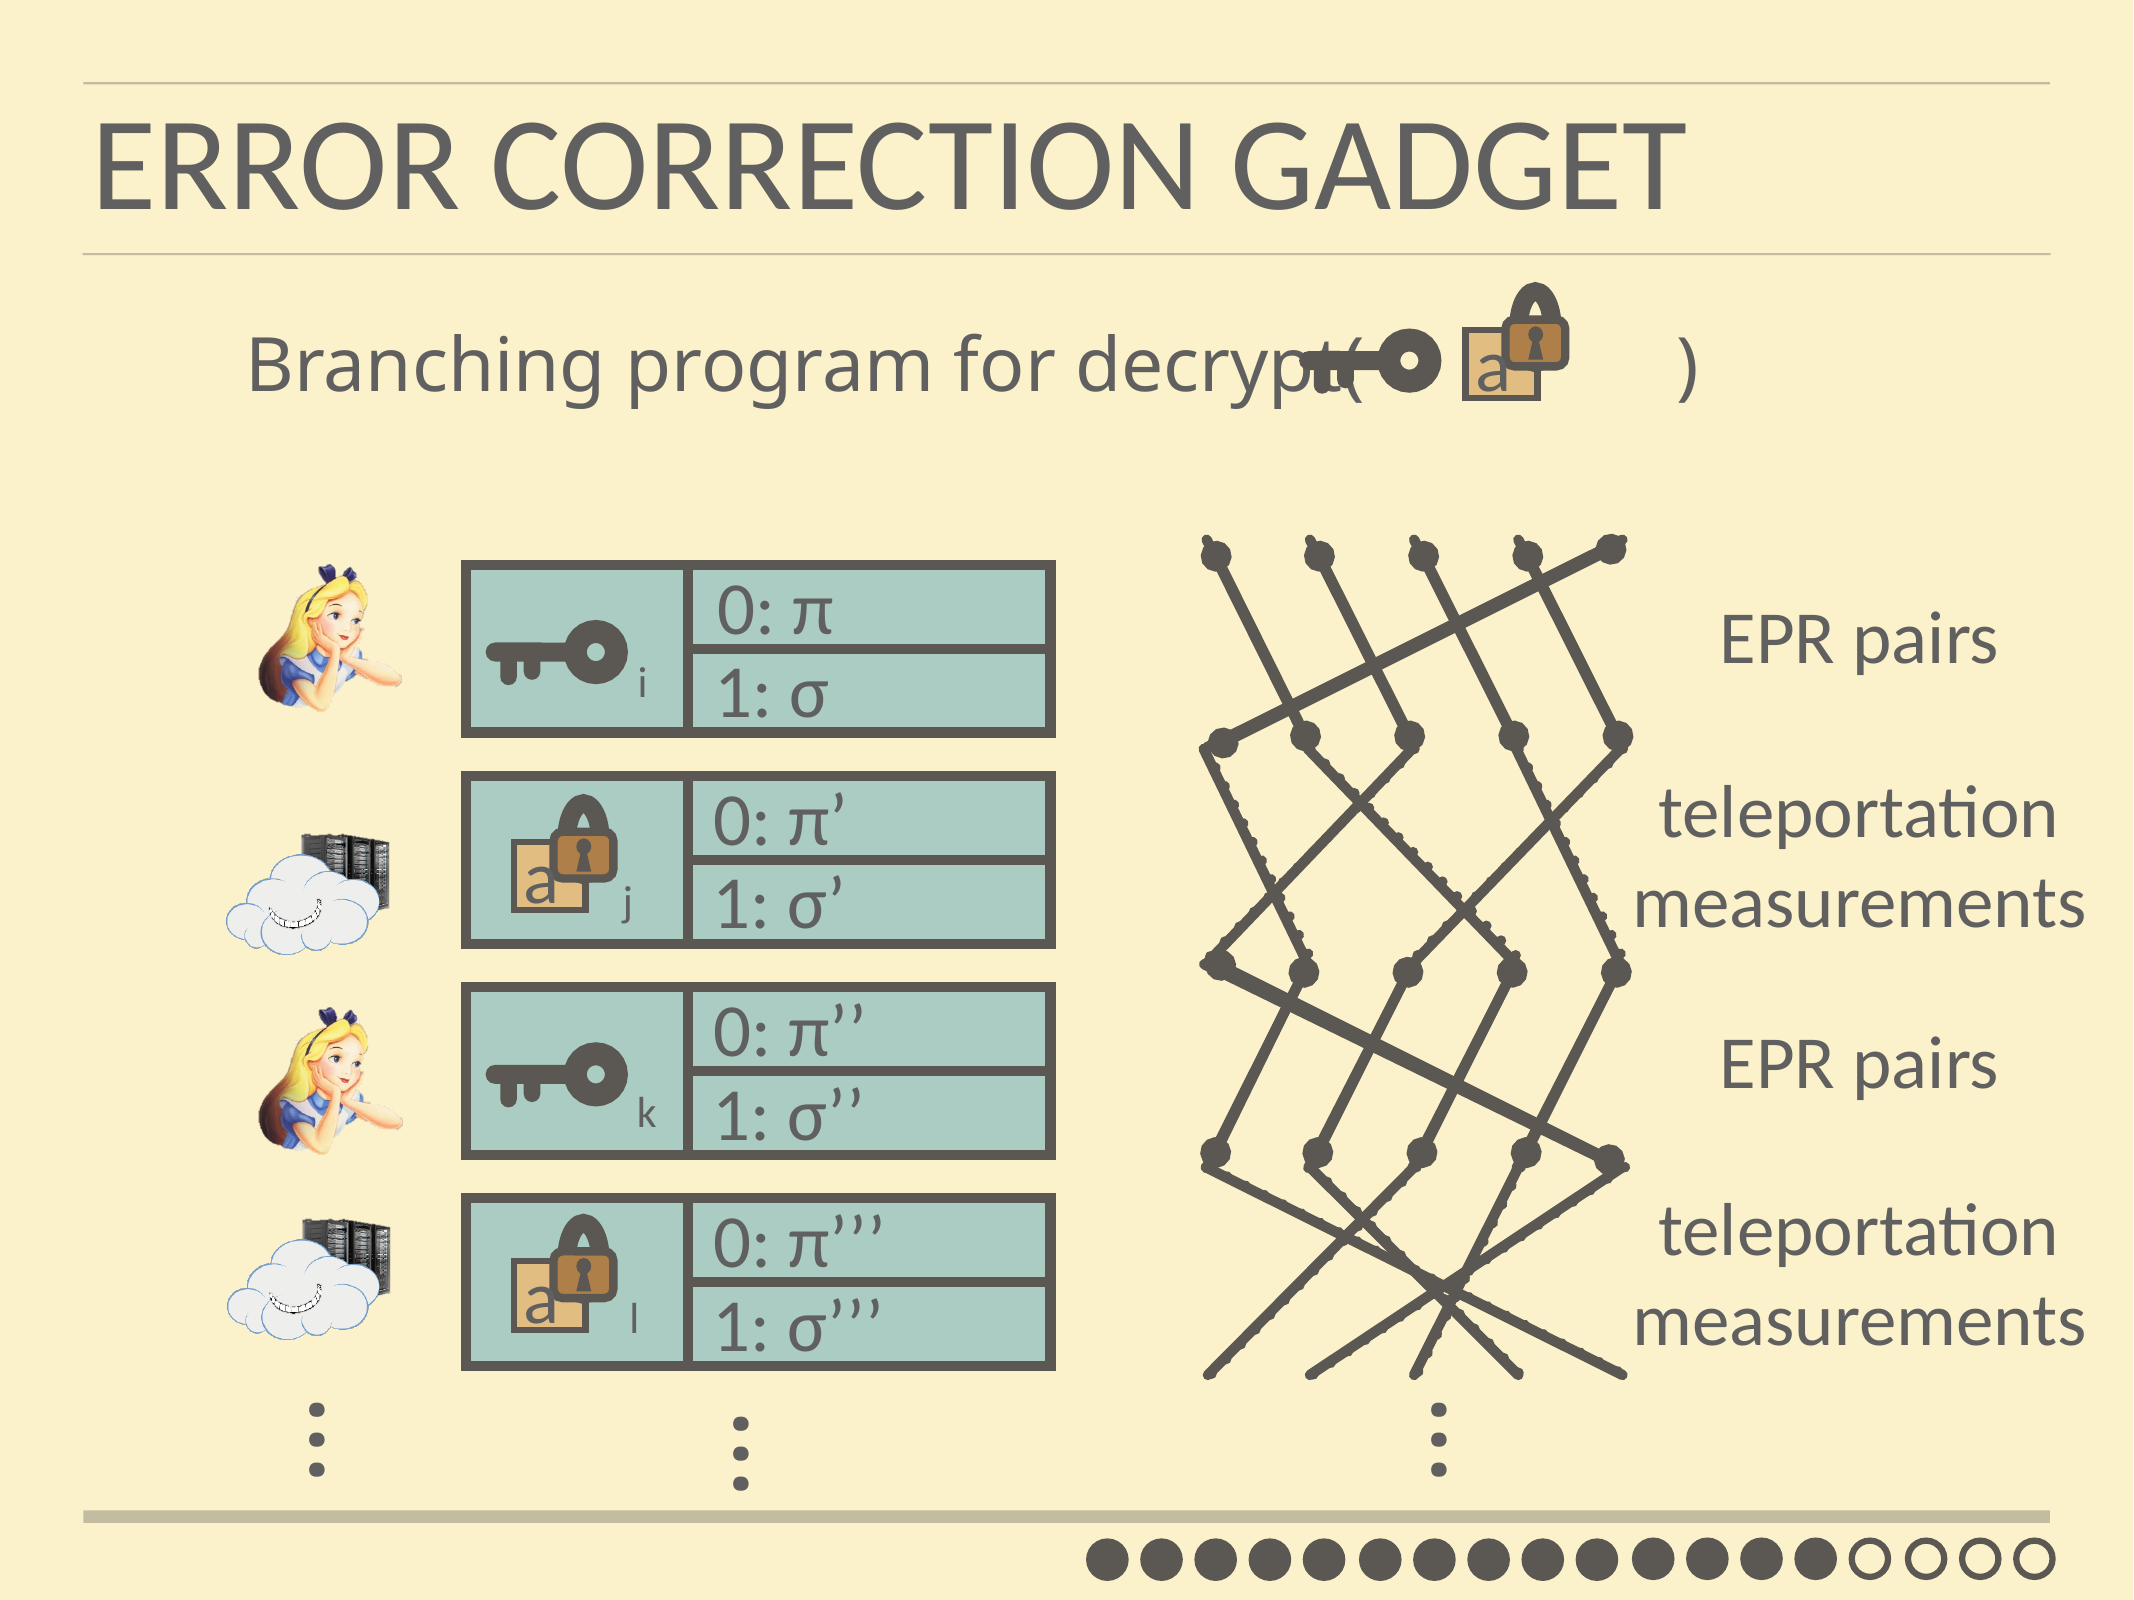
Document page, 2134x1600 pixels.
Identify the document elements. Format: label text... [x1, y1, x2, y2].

text_box [1305, 1541, 1343, 1578]
text_box … [200, 1386, 355, 1494]
text_box [1635, 1540, 1672, 1577]
text_box [1416, 1541, 1453, 1578]
text_box [1524, 1541, 1561, 1578]
picture [257, 1007, 403, 1155]
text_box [1203, 748, 1621, 962]
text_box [465, 1183, 1052, 1376]
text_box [1298, 339, 1431, 394]
text_box EPR pairs [1711, 1005, 2008, 1112]
text_box teleportation measurements [1631, 1172, 2096, 1370]
text_box Branching program for decrypt( , ) [237, 307, 1458, 415]
text_box [1143, 1541, 1180, 1578]
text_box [1203, 963, 1214, 1165]
text_box [1743, 1540, 1780, 1577]
text_box [1851, 1540, 1889, 1577]
text_box [2016, 1540, 2053, 1577]
text_box … [624, 1400, 779, 1508]
text_box Branching program for decrypt( , ) [1571, 307, 1709, 415]
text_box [1465, 291, 1566, 416]
picture [257, 564, 403, 712]
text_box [1208, 1166, 1626, 1376]
text_box [1907, 1540, 1945, 1577]
text_box [1251, 1541, 1289, 1578]
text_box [465, 972, 1052, 1165]
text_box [225, 1209, 411, 1340]
text_box [1689, 1540, 1726, 1577]
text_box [225, 824, 410, 955]
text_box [465, 761, 1052, 954]
text_box [1089, 1541, 1126, 1578]
text_box … [1322, 1389, 1477, 1494]
text_box [1797, 1540, 1834, 1577]
text_box [1962, 1540, 1999, 1577]
text_box [1578, 1541, 1616, 1578]
text_box EPR pairs [1711, 580, 2008, 687]
text_box [1470, 1541, 1507, 1578]
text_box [1215, 548, 1619, 744]
text_box [1197, 1541, 1234, 1578]
title Error correction gadget [82, 81, 2051, 253]
text_box [1362, 1541, 1399, 1578]
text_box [1215, 965, 1617, 1160]
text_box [465, 550, 1052, 742]
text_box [1206, 539, 1623, 745]
text_box teleportation measurements [1629, 753, 2096, 951]
